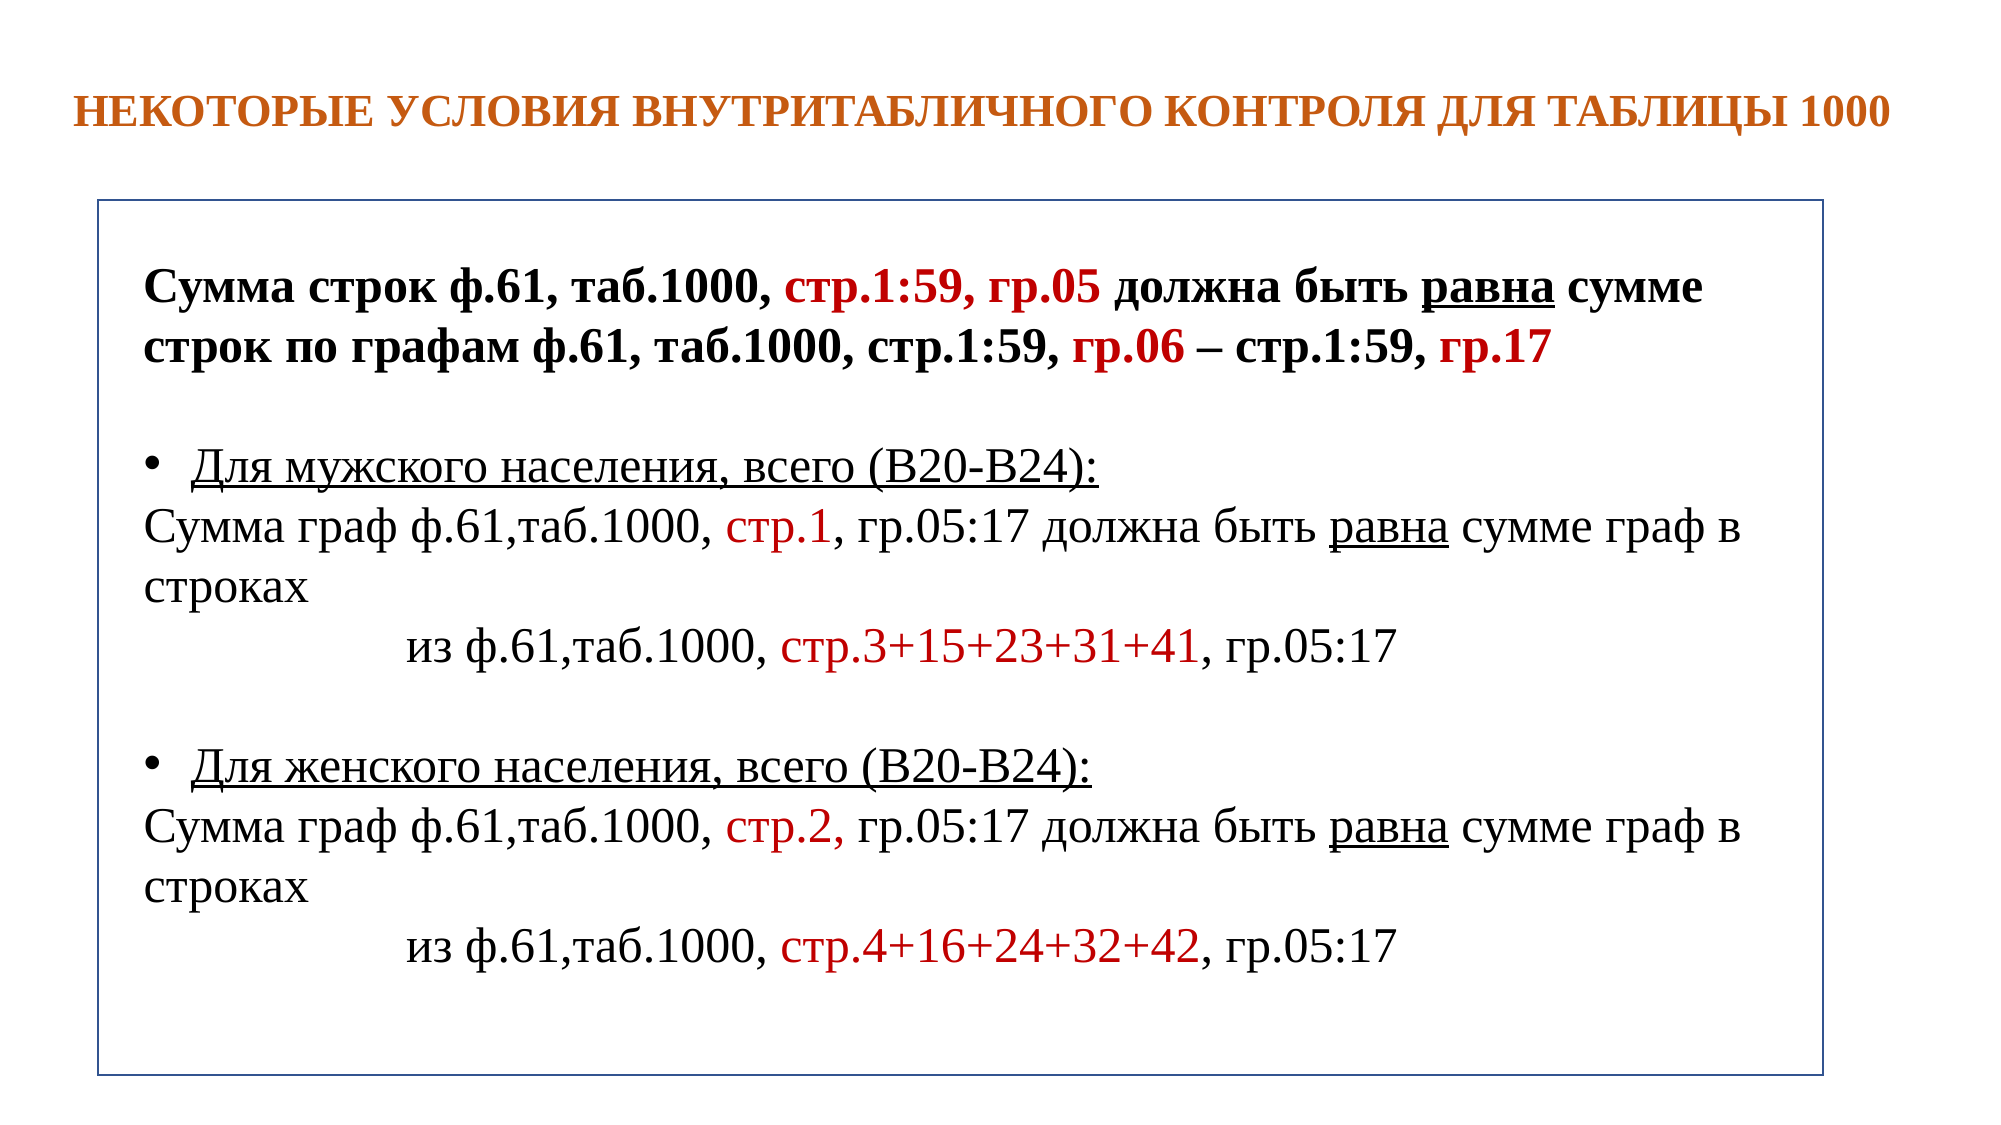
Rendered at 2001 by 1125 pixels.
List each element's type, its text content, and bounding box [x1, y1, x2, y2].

text_box Сумма строк ф.61, таб.1000, стр.1:59, гр.05 должна быть равна сумме строк по графам ф.61, таб.1000, стр.1:59, гр.06 – стр.1:59, гр.17 Для мужского населения, всего (В20-В24): Сумма граф ф.61,таб.1000, стр.1, гр.05:17 должна быть равна сумме граф в строках из ф.61,таб.1000, стр.3+15+23+31+41, гр.05:17 Для женского населения, всего (В20-В24): Сумма граф ф.61,таб.1000, стр.2, гр.05:17 должна быть равна сумме граф в строках из ф.61,таб.1000, стр.4+16+24+32+42, гр.05:17 [128, 199, 1774, 1115]
text_box [1774, 199, 1824, 1076]
text_box [97, 199, 128, 1076]
title НЕКОТОРЫЕ УСЛОВИЯ ВНУТРИТАБЛИЧНОГО КОНТРОЛЯ ДЛЯ ТАБЛИЦЫ 1000 [18, 42, 1947, 175]
